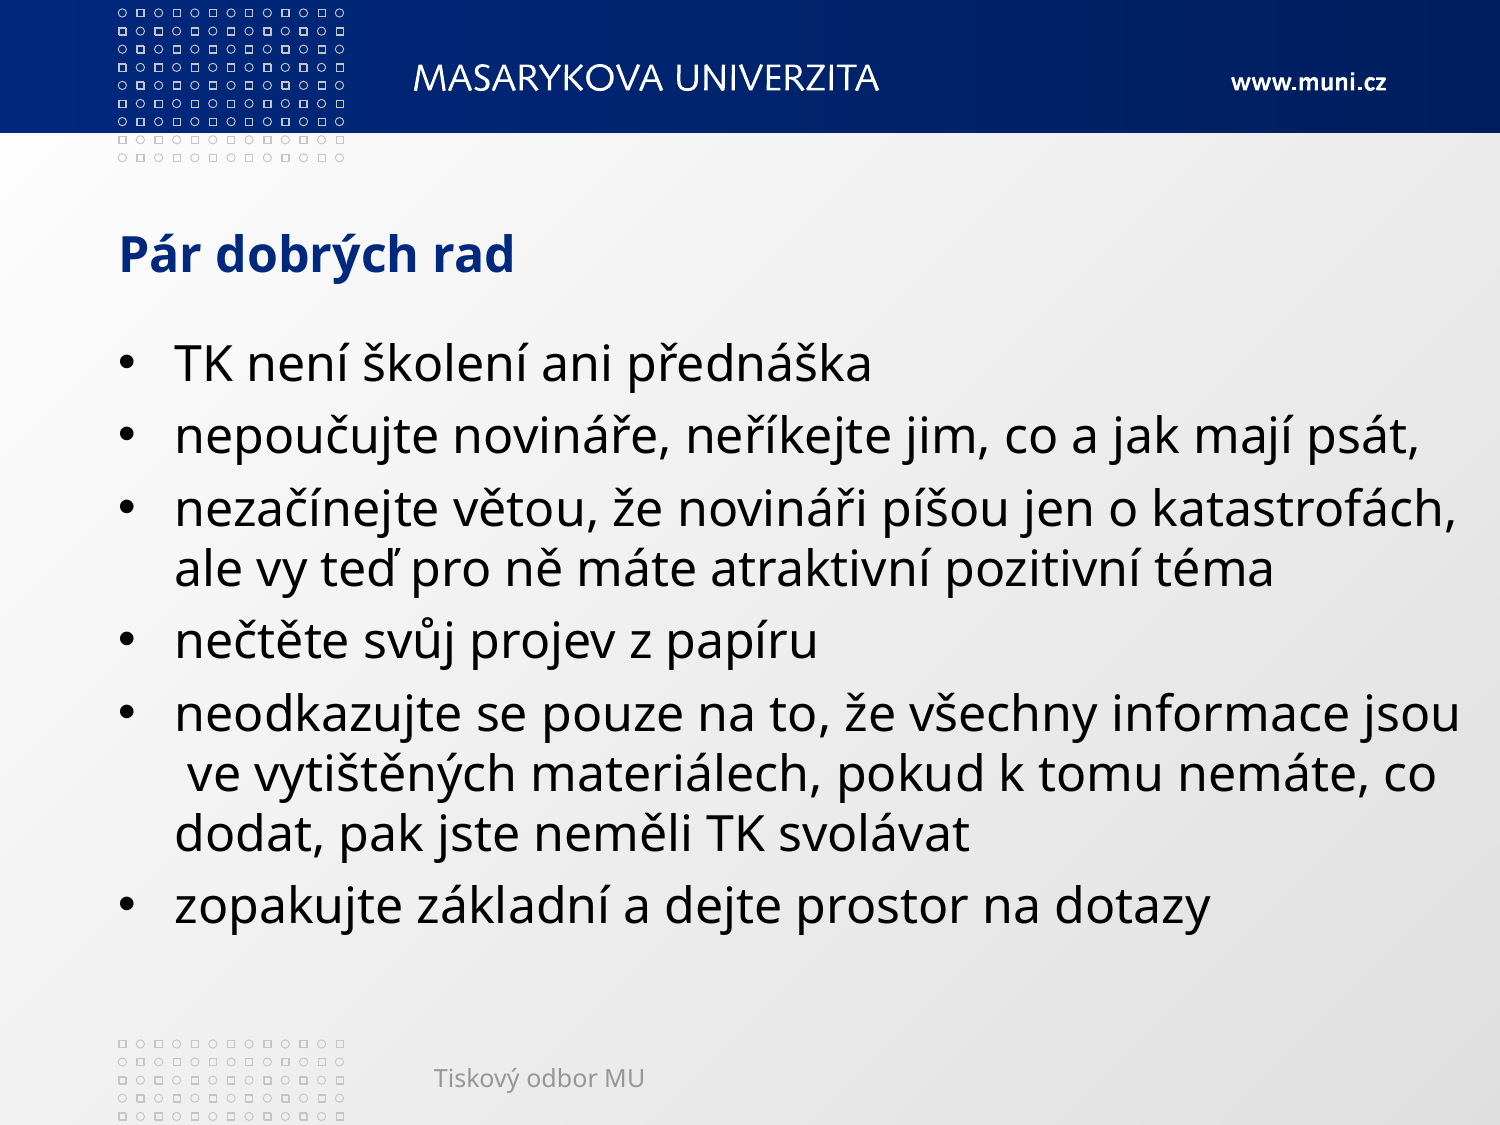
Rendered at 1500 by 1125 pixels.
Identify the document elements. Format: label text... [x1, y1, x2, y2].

title Pár dobrých rad [118, 184, 1403, 291]
list TK není školení ani přednáška nepoučujte novináře, neříkejte jim, co a jak mají psát, nezačínejte větou, že novináři píšou jen o katastrofách, ale vy teď pro ně máte atraktivní pozitivní téma nečtěte svůj projev z papíru neodkazujte se pouze na to, že všechny informace jsou ve vytištěných materiálech, pokud k tomu nemáte, co dodat, pak jste neměli TK svolávat zopakujte základní a dejte prostor na dotazy [118, 331, 1469, 1006]
footer Tiskový odbor MU [419, 1025, 1081, 1100]
